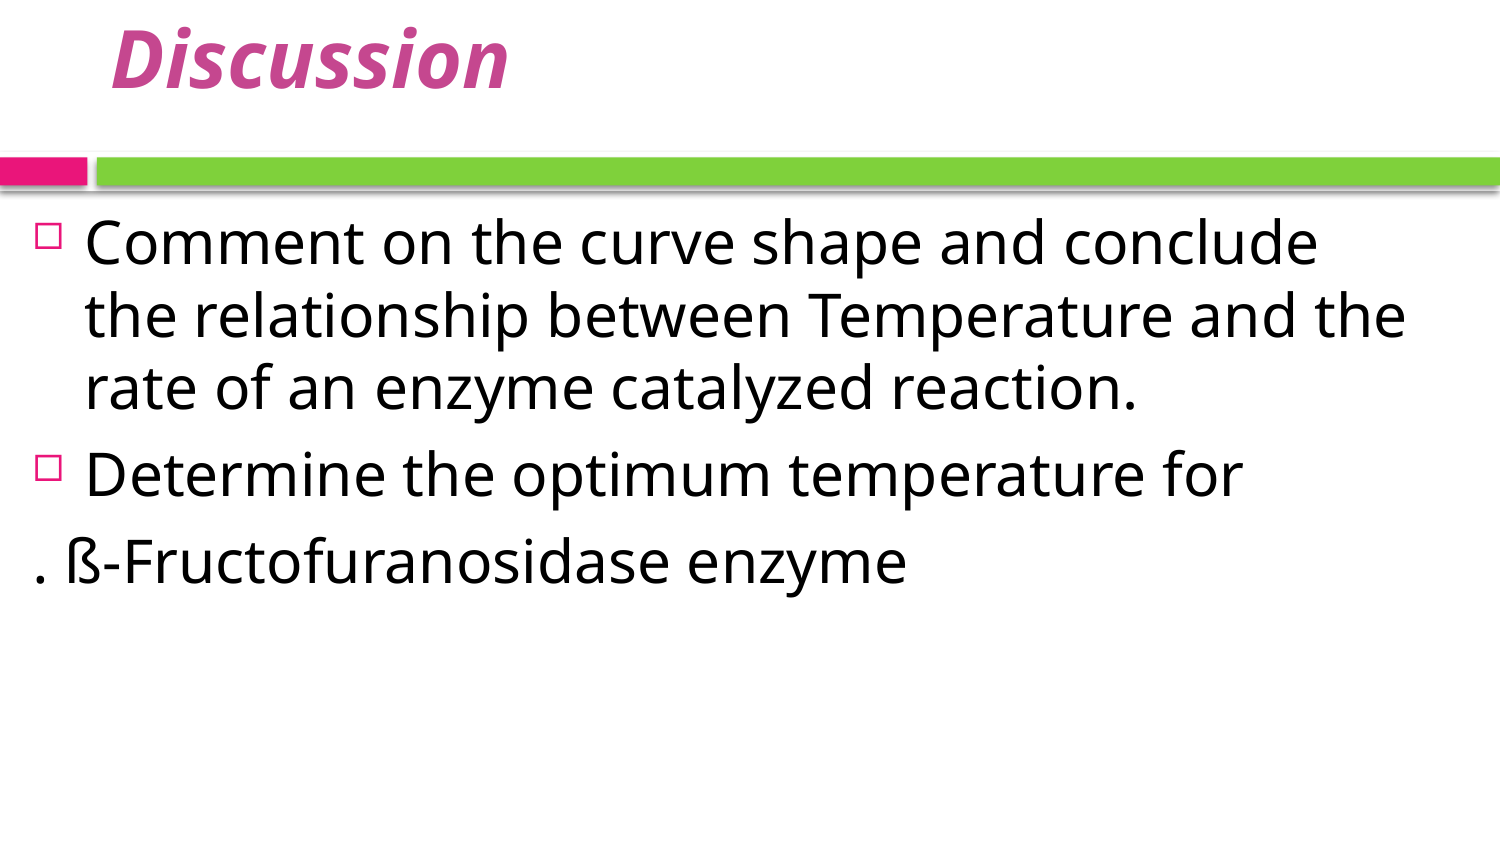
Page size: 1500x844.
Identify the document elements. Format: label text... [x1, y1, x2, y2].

list Comment on the curve shape and conclude the relationship between Temperature and the rate of an enzyme catalyzed reaction. Determine the optimum temperature for ß-Fructofuranosidase enzyme . [17, 196, 1438, 824]
title Discussion [75, 0, 1425, 112]
